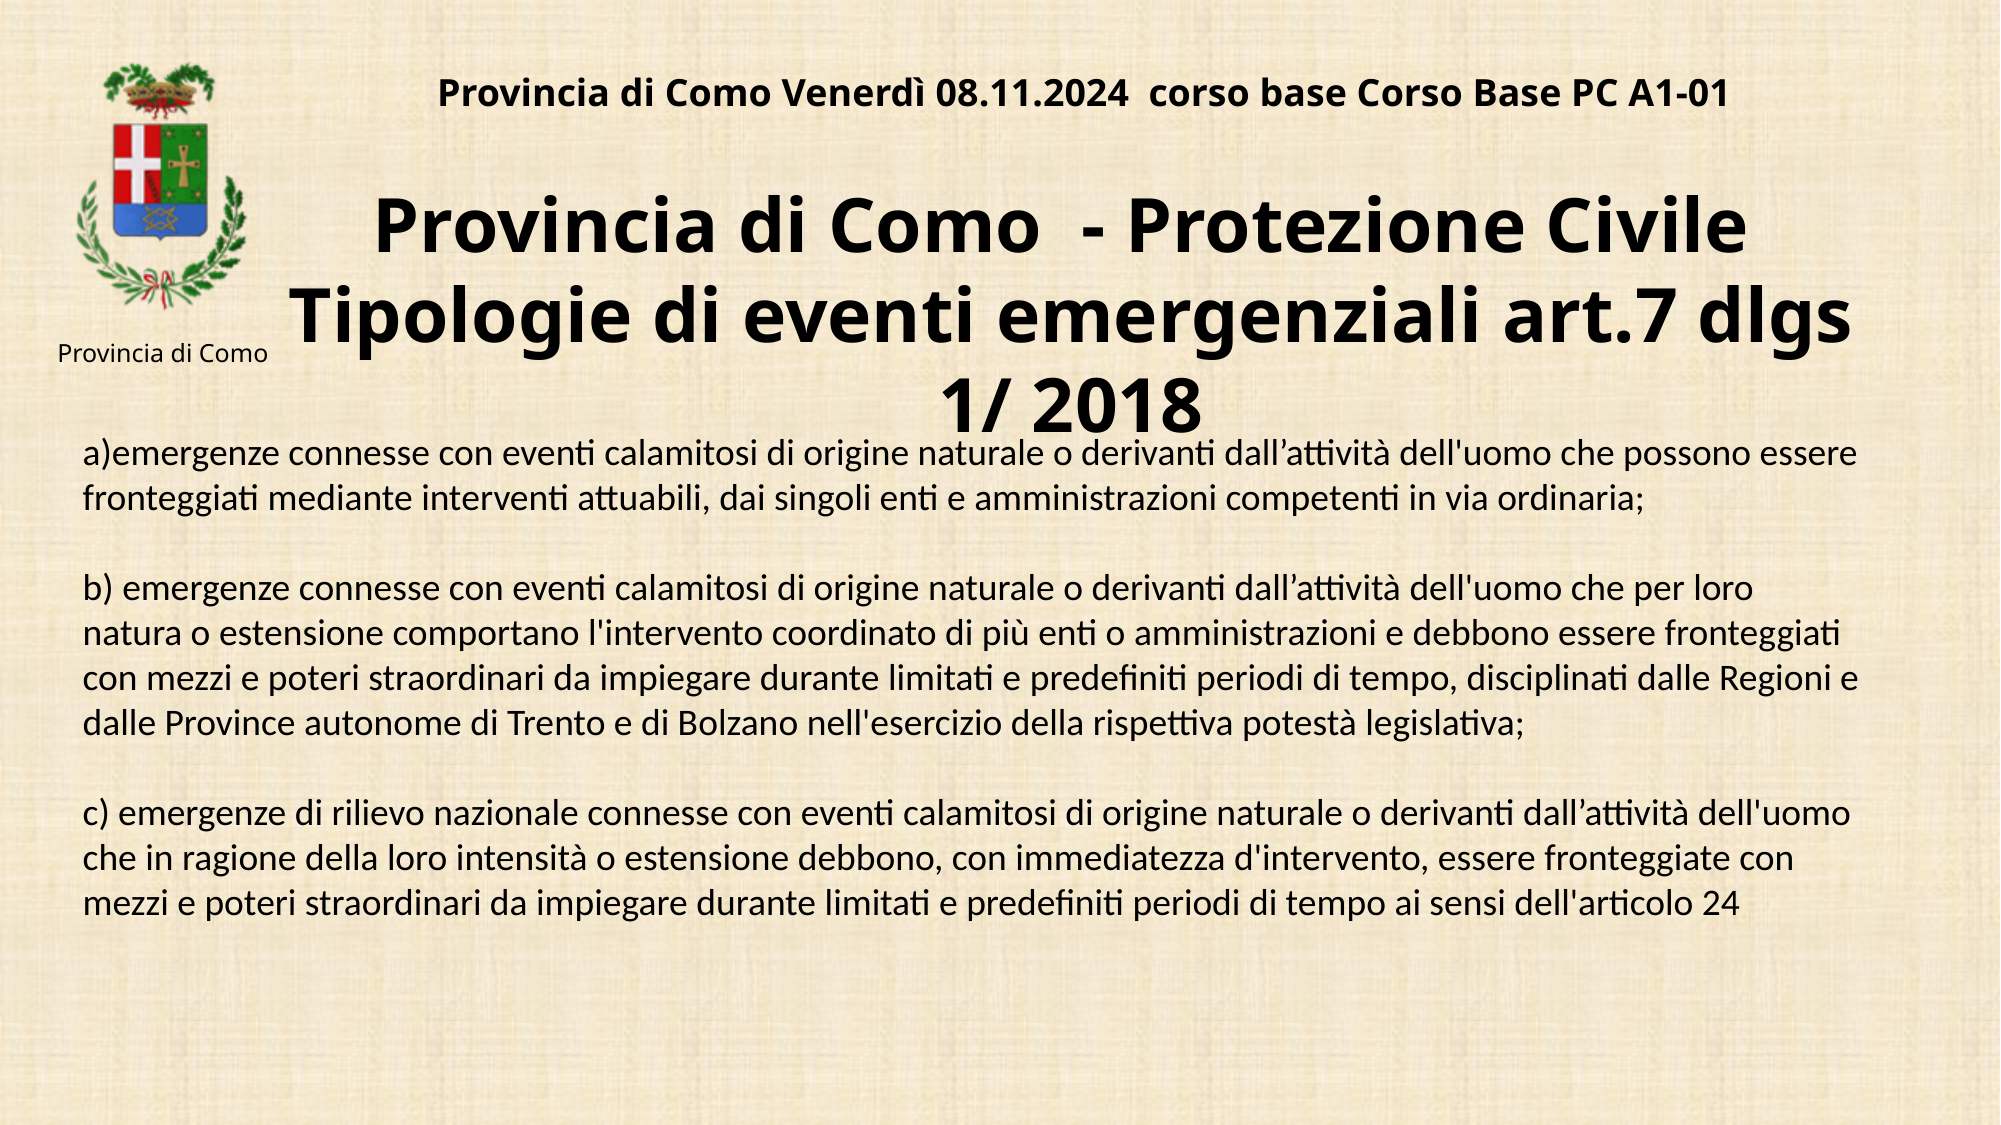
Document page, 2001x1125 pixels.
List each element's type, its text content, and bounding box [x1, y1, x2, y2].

text_box emergenze connesse con eventi calamitosi di origine naturale o derivanti dall’attività dell'uomo che possono essere fronteggiati mediante interventi attuabili, dai singoli enti e amministrazioni competenti in via ordinaria; b) emergenze connesse con eventi calamitosi di origine naturale o derivanti dall’attività dell'uomo che per loro natura o estensione comportano l'intervento coordinato di più enti o amministrazioni e debbono essere fronteggiati con mezzi e poteri straordinari da impiegare durante limitati e predefiniti periodi di tempo, disciplinati dalle Regioni e dalle Province autonome di Trento e di Bolzano nell'esercizio della rispettiva potestà legislativa; c) emergenze di rilievo nazionale connesse con eventi calamitosi di origine naturale o derivanti dall’attività dell'uomo che in ragione della loro intensità o estensione debbono, con immediatezza d'intervento, essere fronteggiate con mezzi e poteri straordinari da impiegare durante limitati e predefiniti periodi di tempo ai sensi dell'articolo 24 [67, 420, 1877, 931]
picture [36, 61, 288, 313]
text_box Provincia di Como - Protezione Civile Tipologie di eventi emergenziali art.7 dlgs 1/ 2018 [243, 170, 1900, 456]
text_box Provincia di Como Venerdì 08.11.2024 corso base Corso Base PC A1-01 [413, 61, 1756, 170]
text_box Provincia di Como [39, 329, 243, 375]
